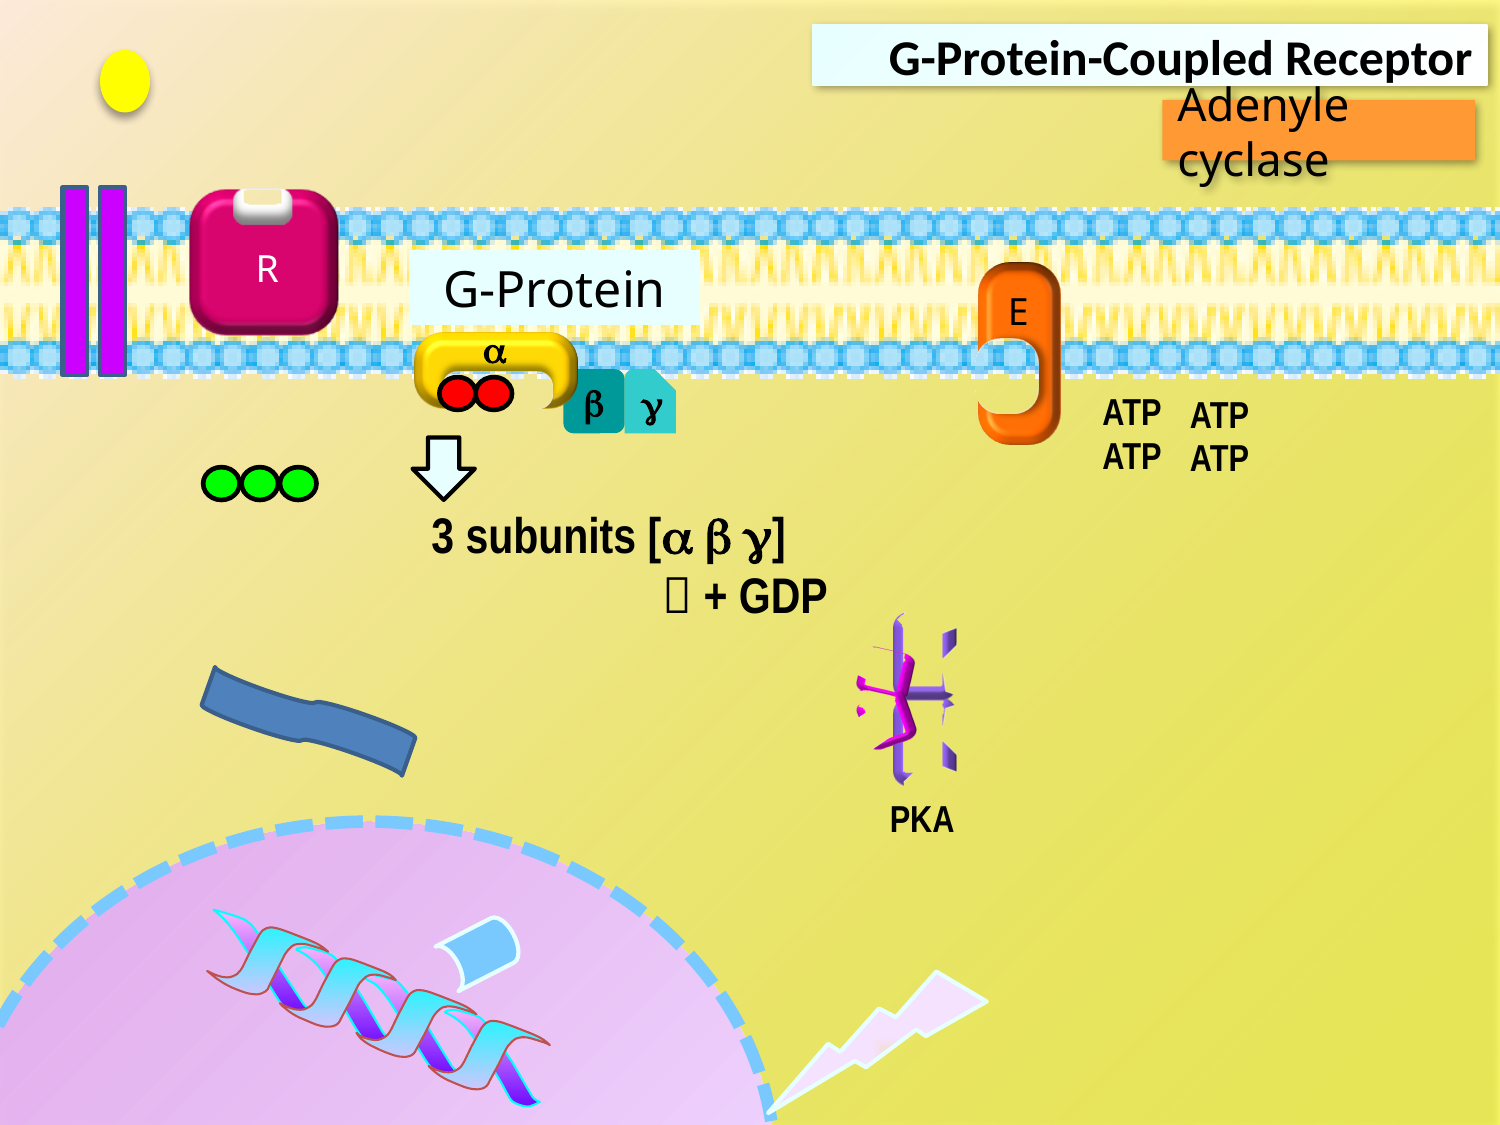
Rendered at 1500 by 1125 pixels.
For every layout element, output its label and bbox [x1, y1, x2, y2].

text_box [202, 466, 317, 501]
text_box [439, 376, 513, 411]
picture [187, 187, 342, 338]
text_box [0, 453, 1500, 1125]
text_box [412, 437, 905, 633]
text_box [563, 368, 677, 434]
text_box [412, 317, 580, 413]
text_box [0, 174, 1500, 447]
picture [841, 574, 1001, 826]
text_box [0, 0, 1500, 174]
picture [971, 260, 1063, 447]
